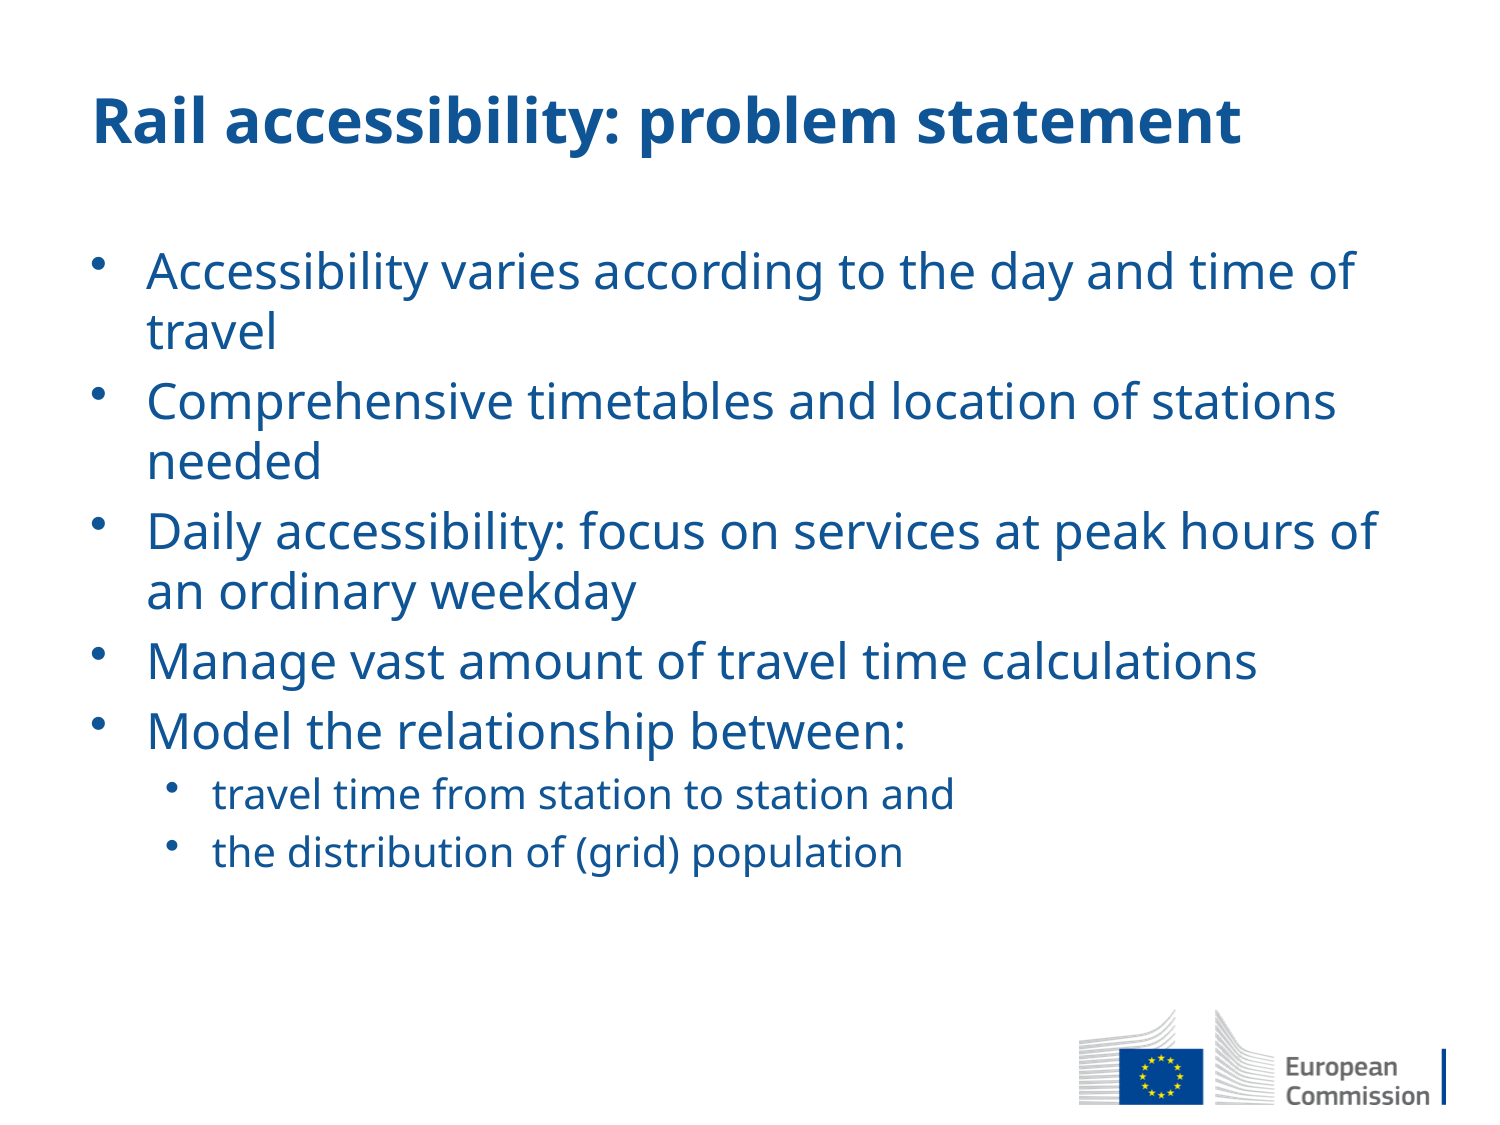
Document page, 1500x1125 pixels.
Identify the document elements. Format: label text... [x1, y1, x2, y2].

title Rail accessibility: problem statement [76, 41, 1427, 195]
list Accessibility varies according to the day and time of travel Comprehensive timetables and location of stations needed Daily accessibility: focus on services at peak hours of an ordinary weekday Manage vast amount of travel time calculations Model the relationship between: travel time from station to station and the distribution of (grid) population [75, 231, 1425, 988]
picture [1078, 1008, 1447, 1106]
